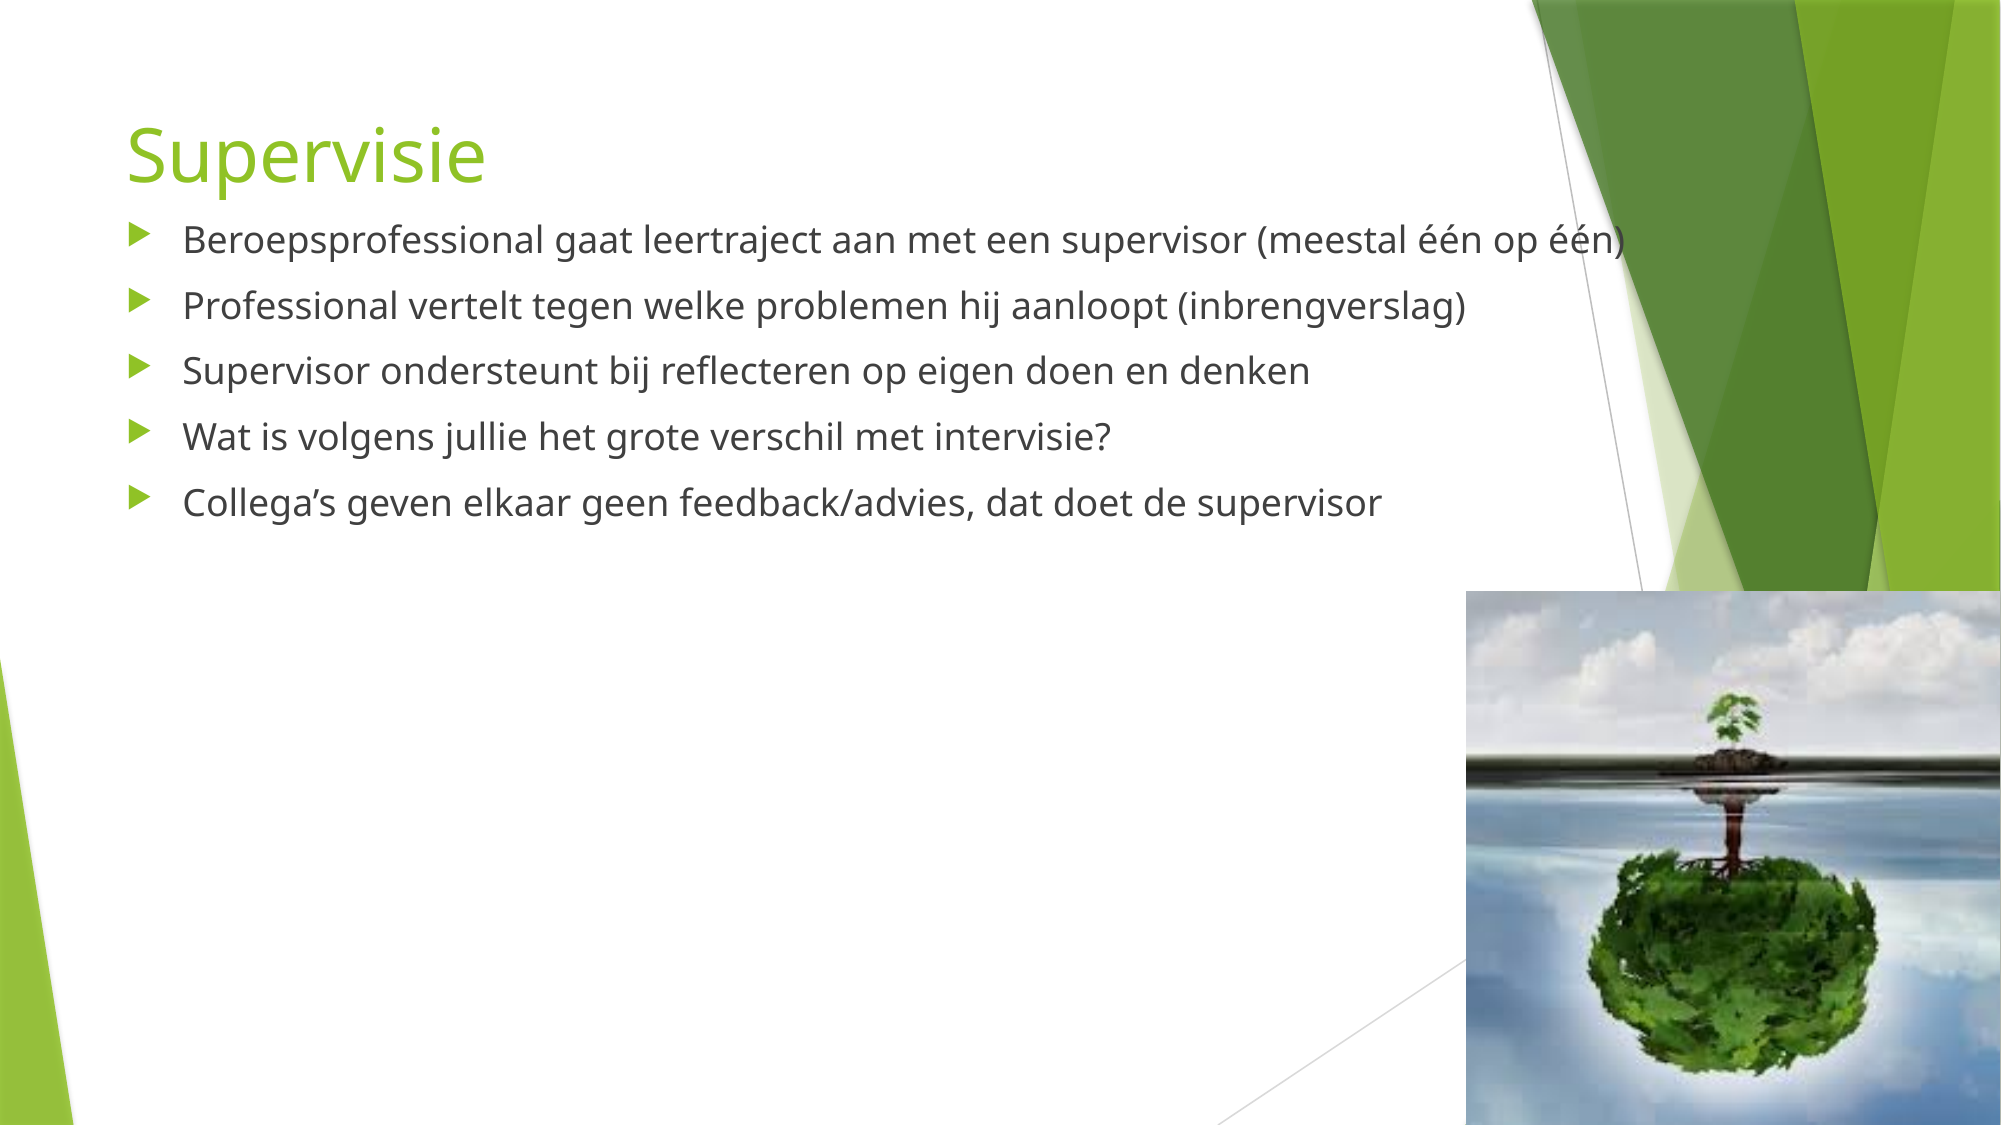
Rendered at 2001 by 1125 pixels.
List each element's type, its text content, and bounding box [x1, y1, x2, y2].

picture [1465, 590, 2000, 1125]
list Beroepsprofessional gaat leertraject aan met een supervisor (meestal één op één) Professional vertelt tegen welke problemen hij aanloopt (inbrengverslag) Supervisor ondersteunt bij reflecteren op eigen doen en denken Wat is volgens jullie het grote verschil met intervisie? Collega’s geven elkaar geen feedback/advies, dat doet de supervisor [111, 208, 1657, 845]
title Supervisie [111, 99, 1522, 208]
